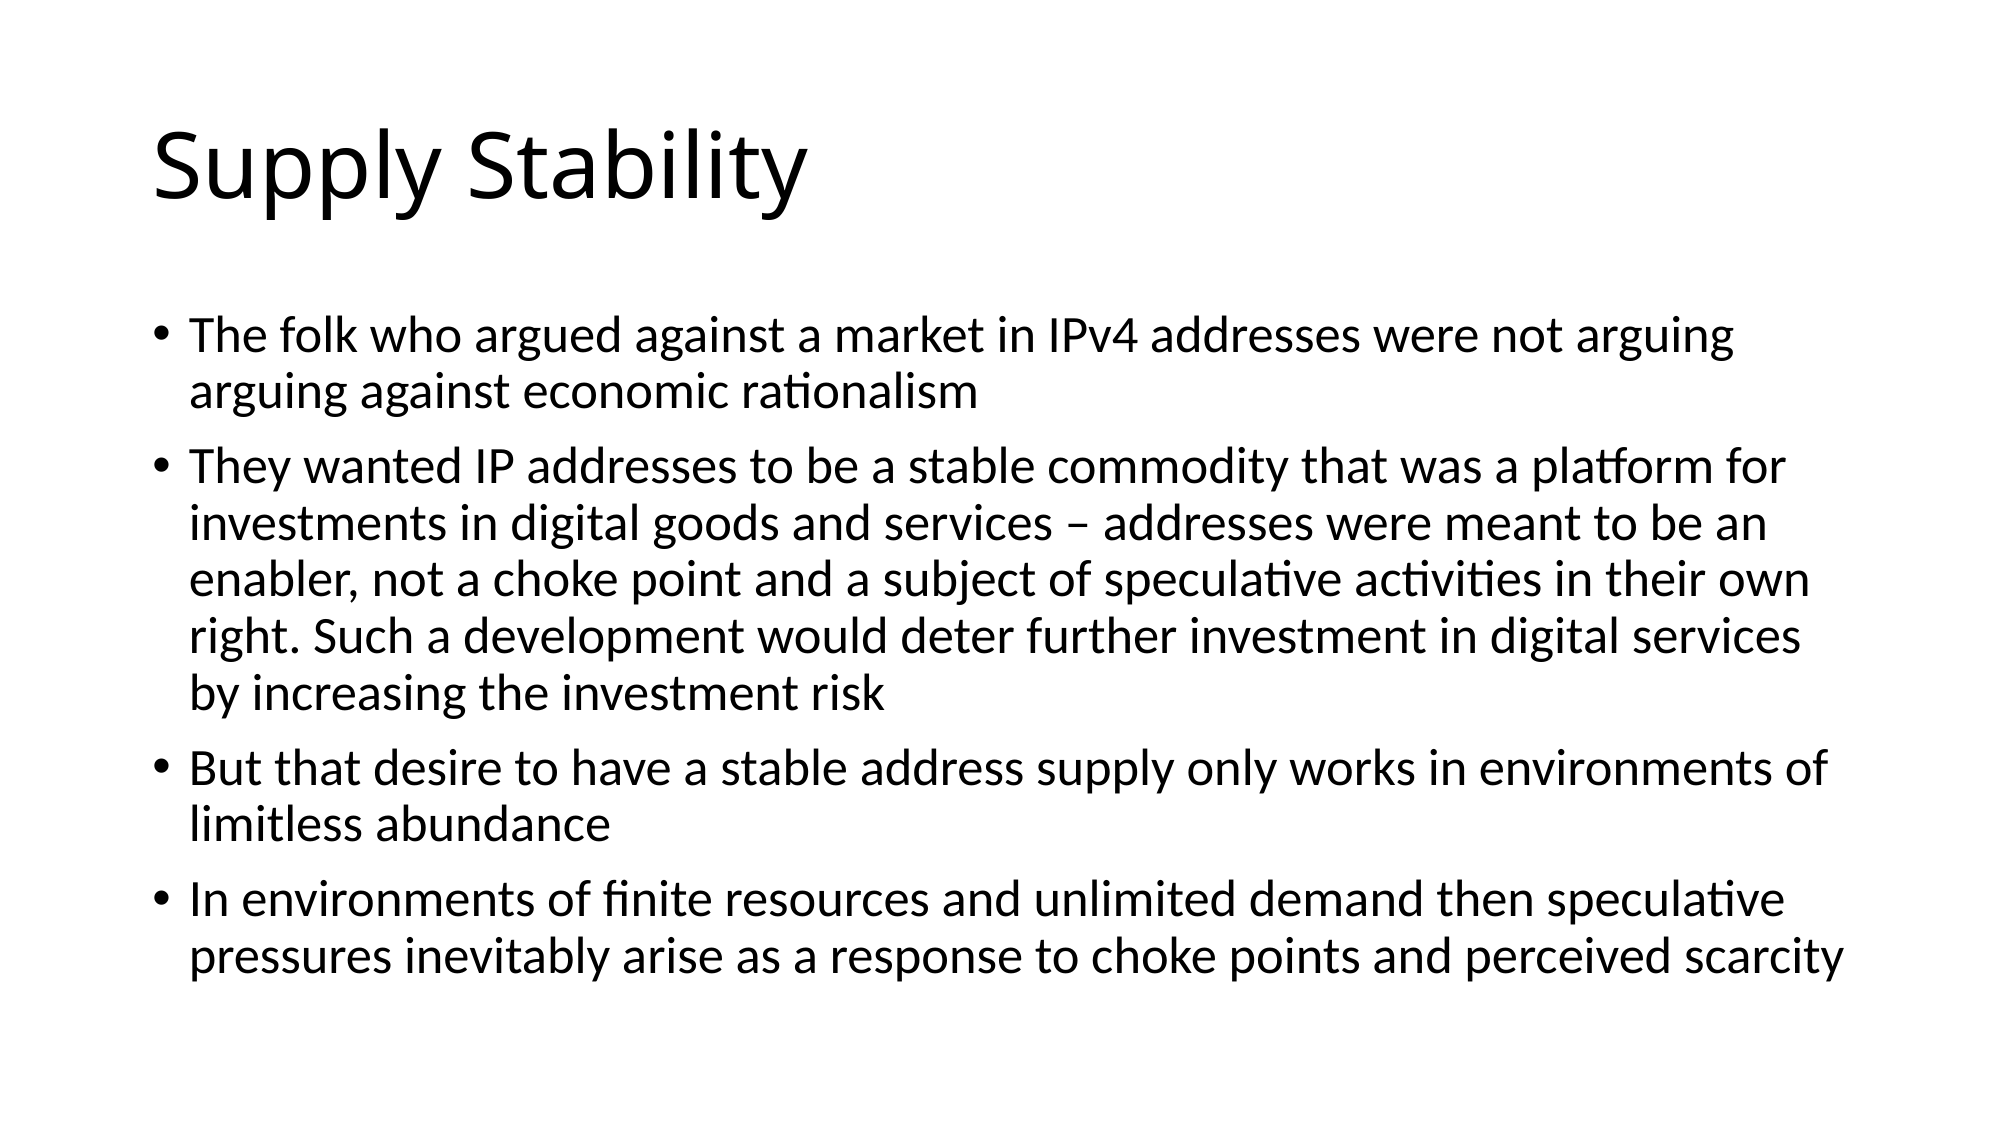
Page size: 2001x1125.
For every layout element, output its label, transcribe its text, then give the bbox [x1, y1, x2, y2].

title Supply Stability [137, 59, 1863, 278]
list The folk who argued against a market in IPv4 addresses were not arguing arguing against economic rationalism They wanted IP addresses to be a stable commodity that was a platform for investments in digital goods and services – addresses were meant to be an enabler, not a choke point and a subject of speculative activities in their own right. Such a development would deter further investment in digital services by increasing the investment risk But that desire to have a stable address supply only works in environments of limitless abundance In environments of finite resources and unlimited demand then speculative pressures inevitably arise as a response to choke points and perceived scarcity [137, 299, 1863, 1014]
